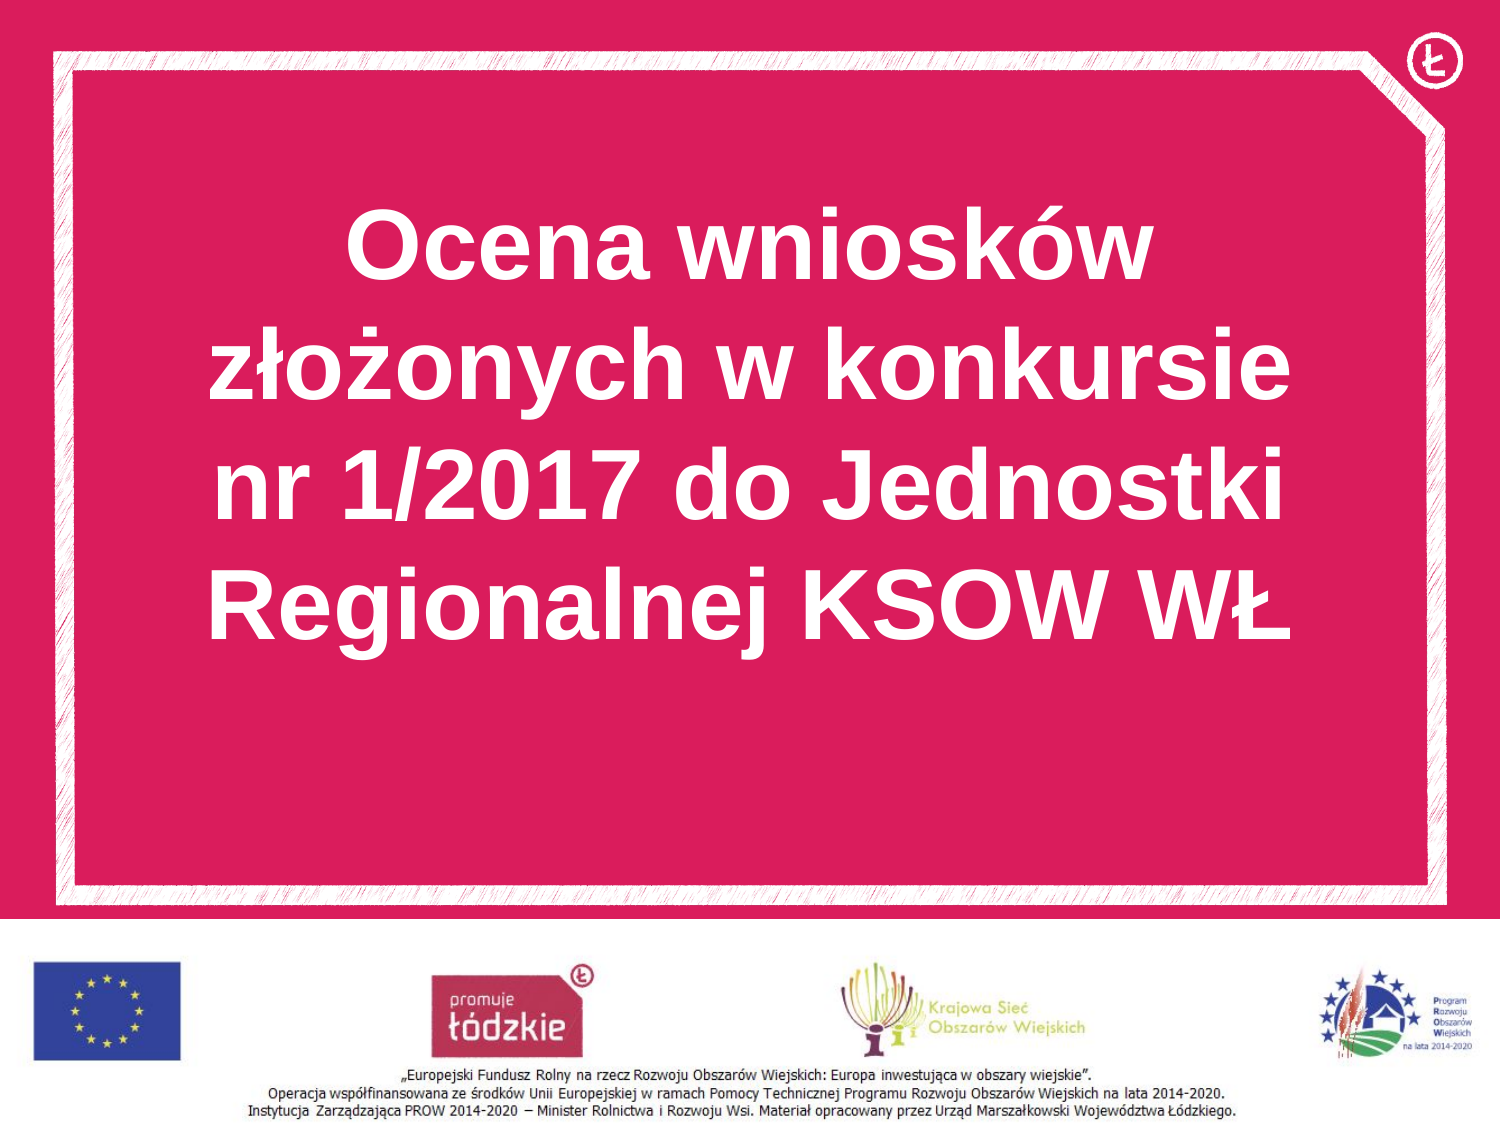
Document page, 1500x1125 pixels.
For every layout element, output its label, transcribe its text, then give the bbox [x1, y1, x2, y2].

text_box Ocena wniosków złożonych w konkursie nr 1/2017 do Jednostki Regionalnej KSOW WŁ [182, 172, 1317, 668]
picture [0, 32, 1500, 1125]
text_box [93, 54, 1436, 152]
